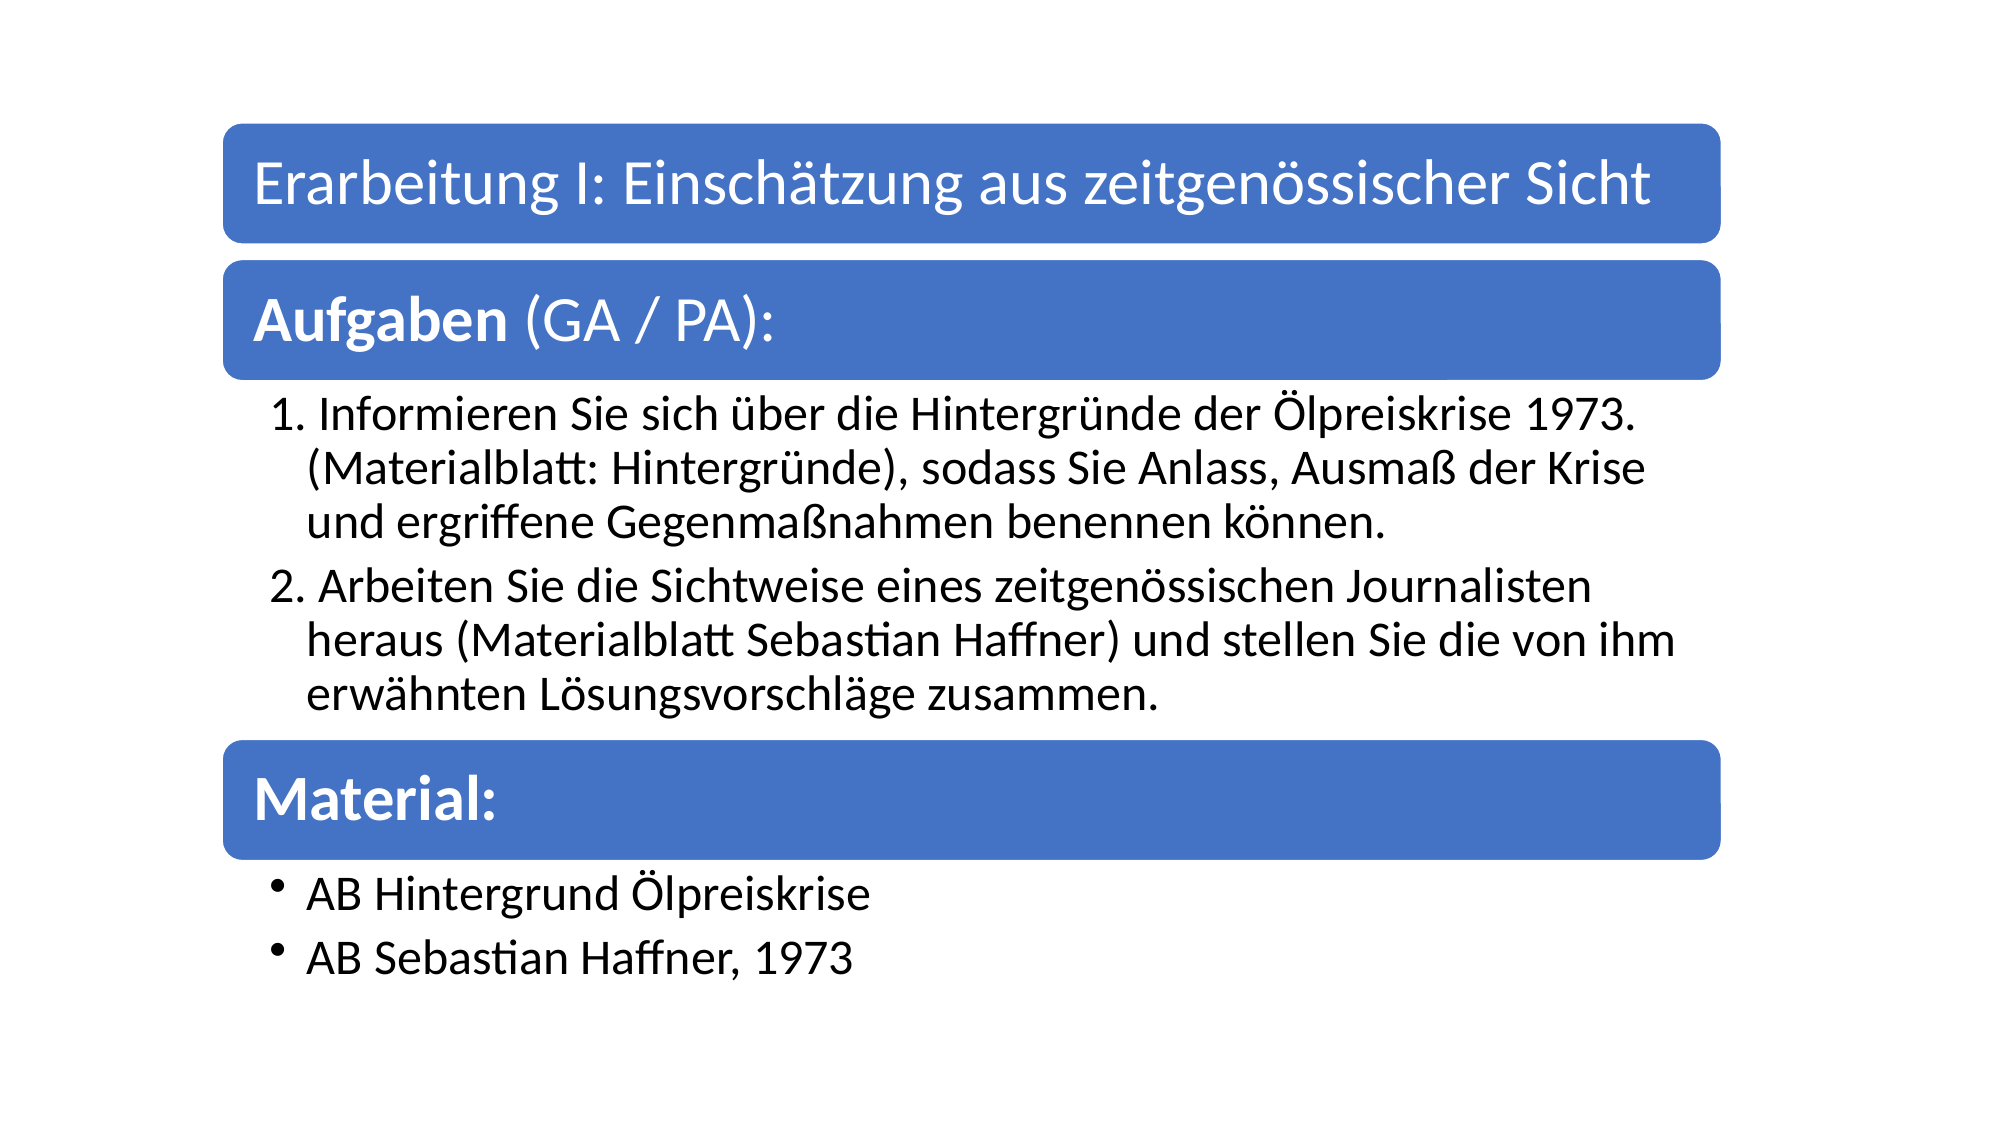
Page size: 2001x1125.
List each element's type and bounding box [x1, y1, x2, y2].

text_box [221, 70, 1722, 1050]
